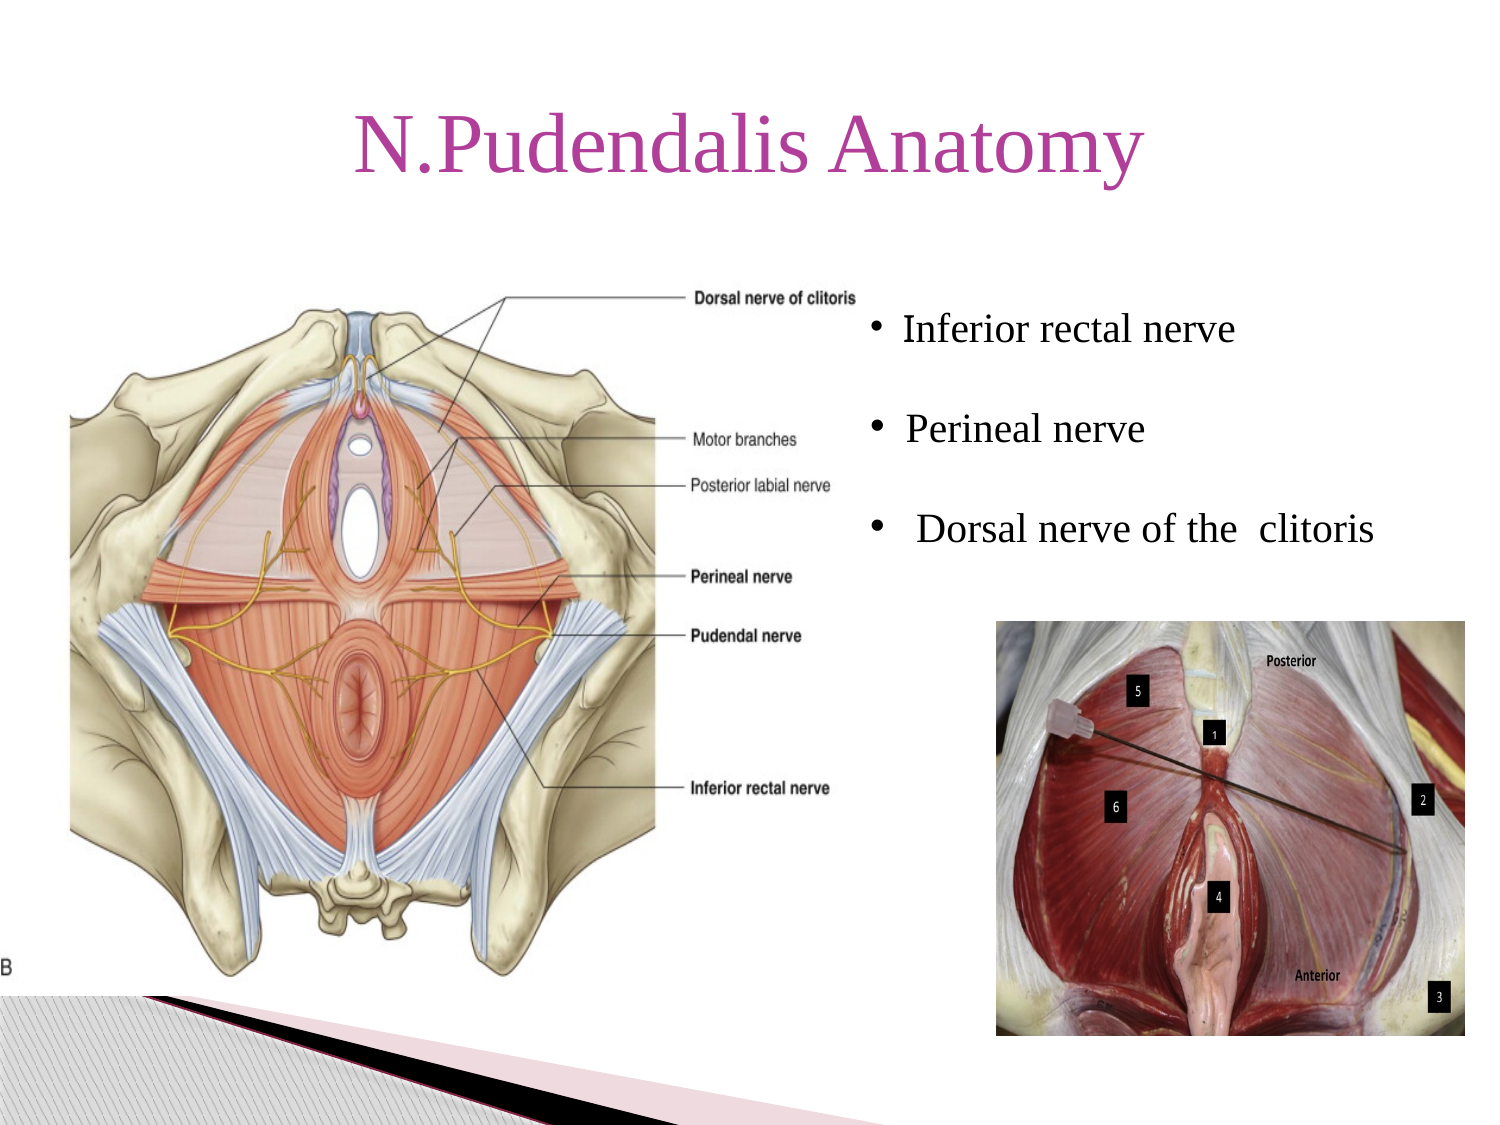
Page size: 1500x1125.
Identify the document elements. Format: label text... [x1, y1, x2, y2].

text_box Inferior rectal nerve Perineal nerve Dorsal nerve of the clitoris [861, 292, 1442, 558]
picture [0, 269, 856, 997]
title N.Pudendalis Anatomy [75, 45, 1425, 233]
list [995, 620, 1466, 1036]
